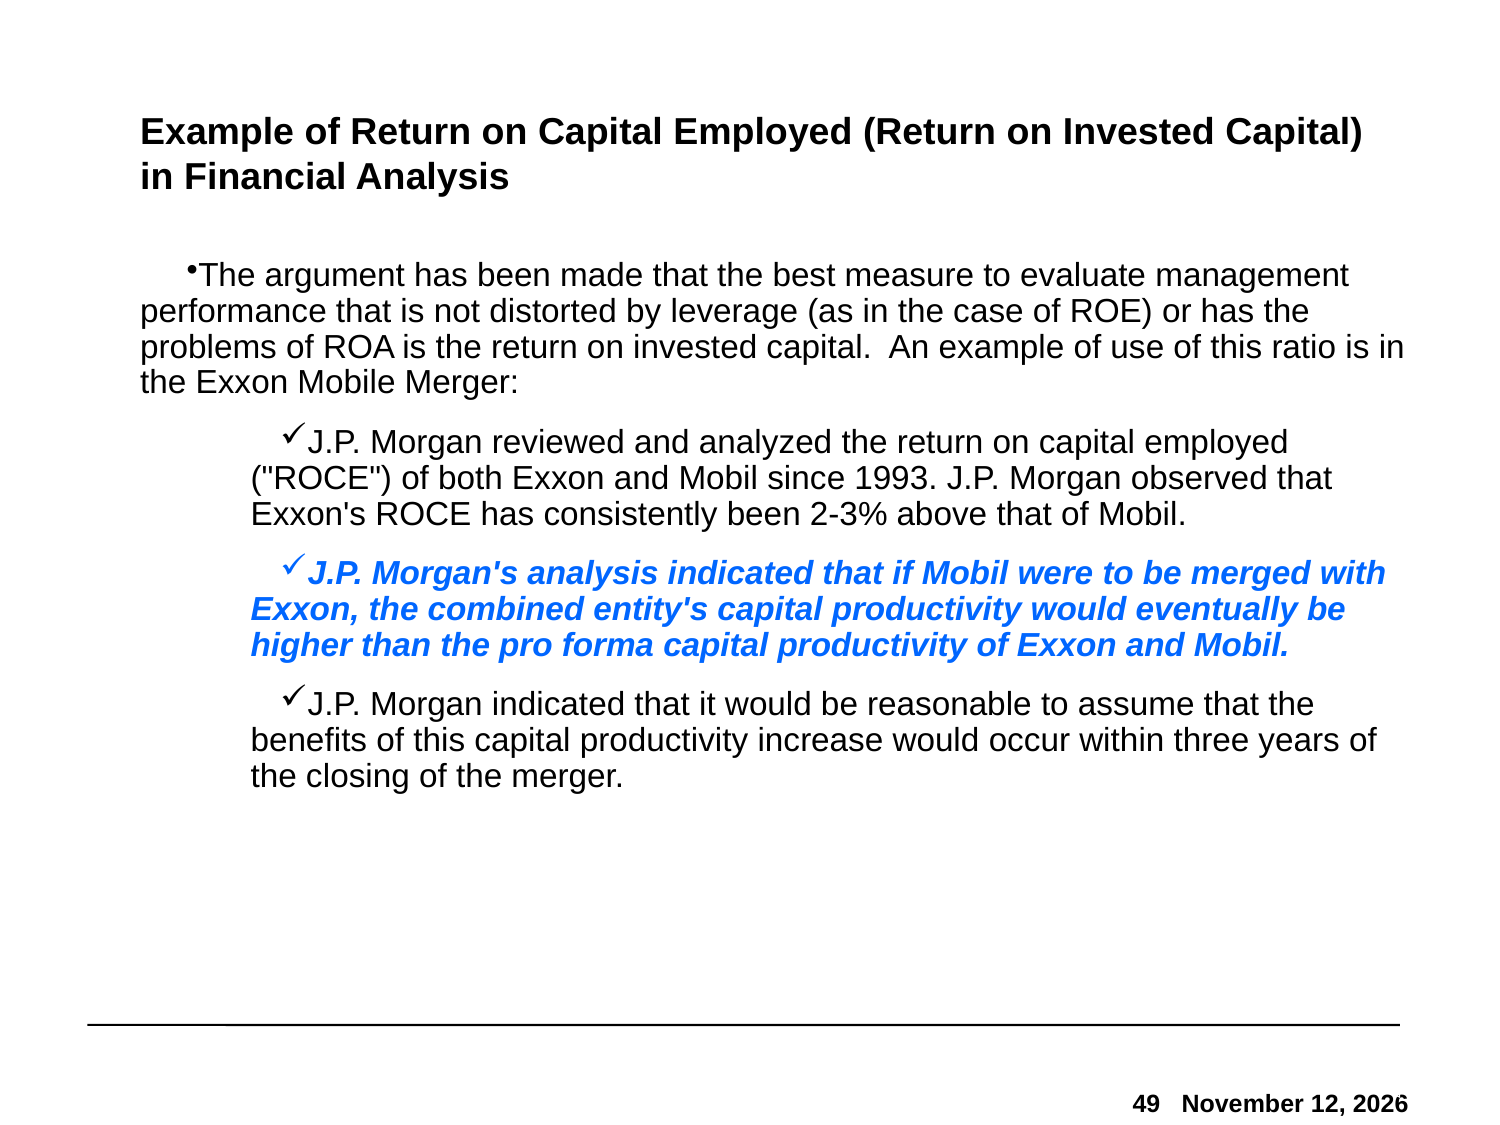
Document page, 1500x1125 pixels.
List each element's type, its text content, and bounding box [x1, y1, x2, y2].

list The argument has been made that the best measure to evaluate management performance that is not distorted by leverage (as in the case of ROE) or has the problems of ROA is the return on invested capital. An example of use of this ratio is in the Exxon Mobile Merger: J.P. Morgan reviewed and analyzed the return on capital employed ("ROCE") of both Exxon and Mobil since 1993. J.P. Morgan observed that Exxon's ROCE has consistently been 2-3% above that of Mobil. J.P. Morgan's analysis indicated that if Mobil were to be merged with Exxon, the combined entity's capital productivity would eventually be higher than the pro forma capital productivity of Exxon and Mobil. J.P. Morgan indicated that it would be reasonable to assume that the benefits of this capital productivity increase would occur within three years of the closing of the merger. [124, 249, 1426, 1013]
title Example of Return on Capital Employed (Return on Invested Capital) in Financial Analysis [124, 99, 1401, 226]
